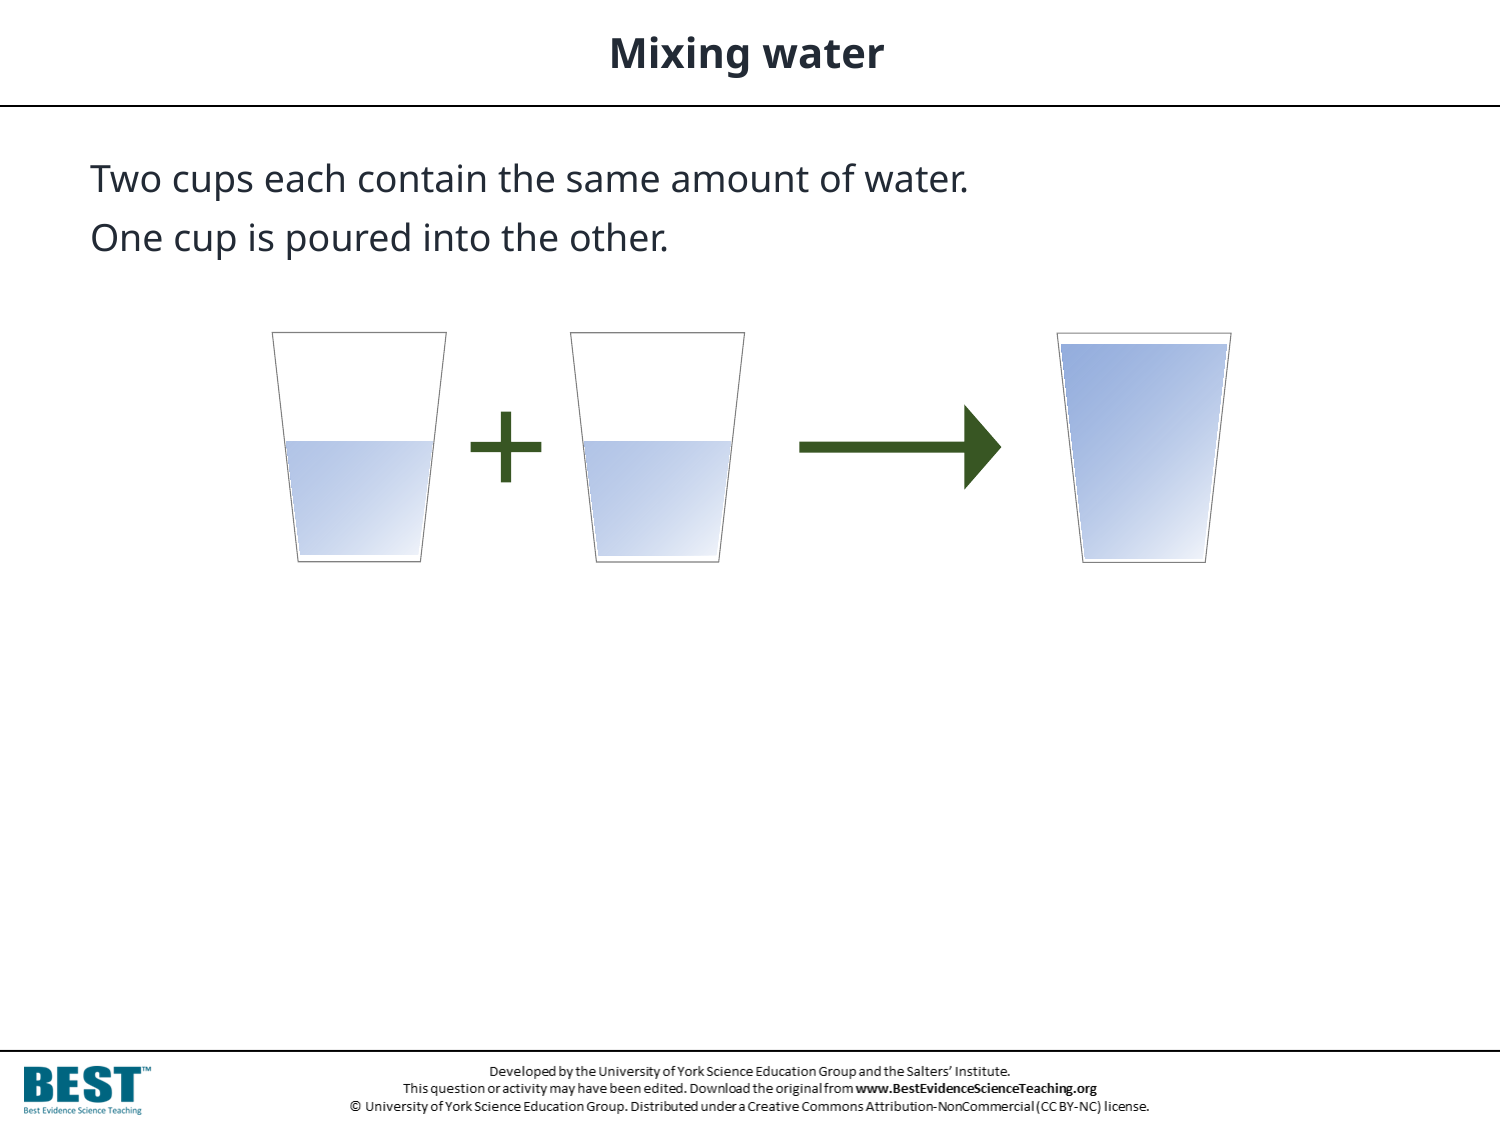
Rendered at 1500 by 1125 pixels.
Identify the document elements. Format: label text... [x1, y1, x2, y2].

picture [0, 105, 1500, 1125]
text_box Mixing water [23, 4, 1471, 99]
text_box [272, 332, 1232, 563]
